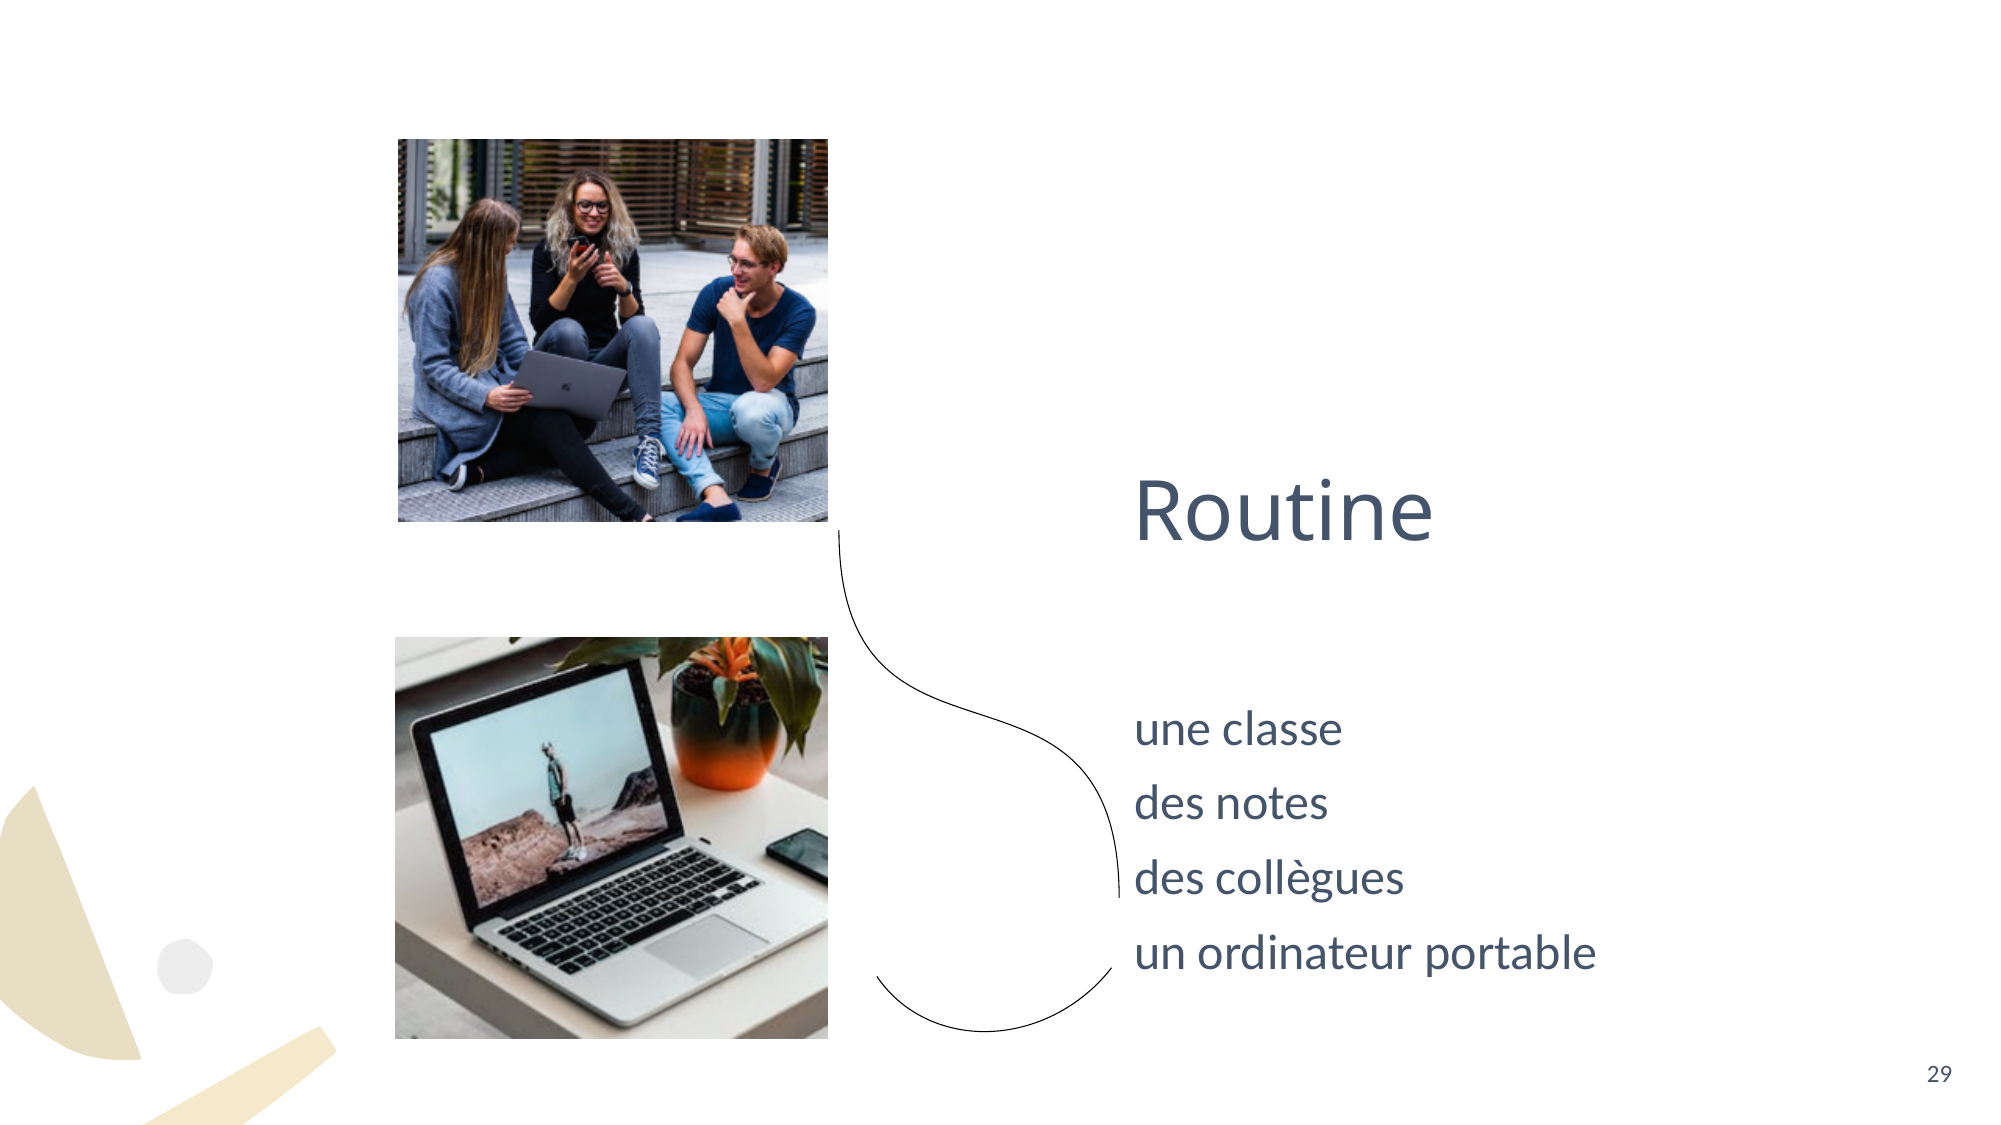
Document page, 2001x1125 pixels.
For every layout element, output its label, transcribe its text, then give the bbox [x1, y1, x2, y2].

slide_number 29 [1877, 1042, 1968, 1103]
text_box [876, 889, 1113, 1033]
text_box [795, 573, 1163, 855]
picture [398, 139, 828, 522]
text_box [0, 784, 340, 1125]
list une classe des notes des collègues un ordinateur portable [1119, 425, 1851, 1013]
title Routine [1117, 297, 1851, 567]
picture [395, 637, 828, 1040]
